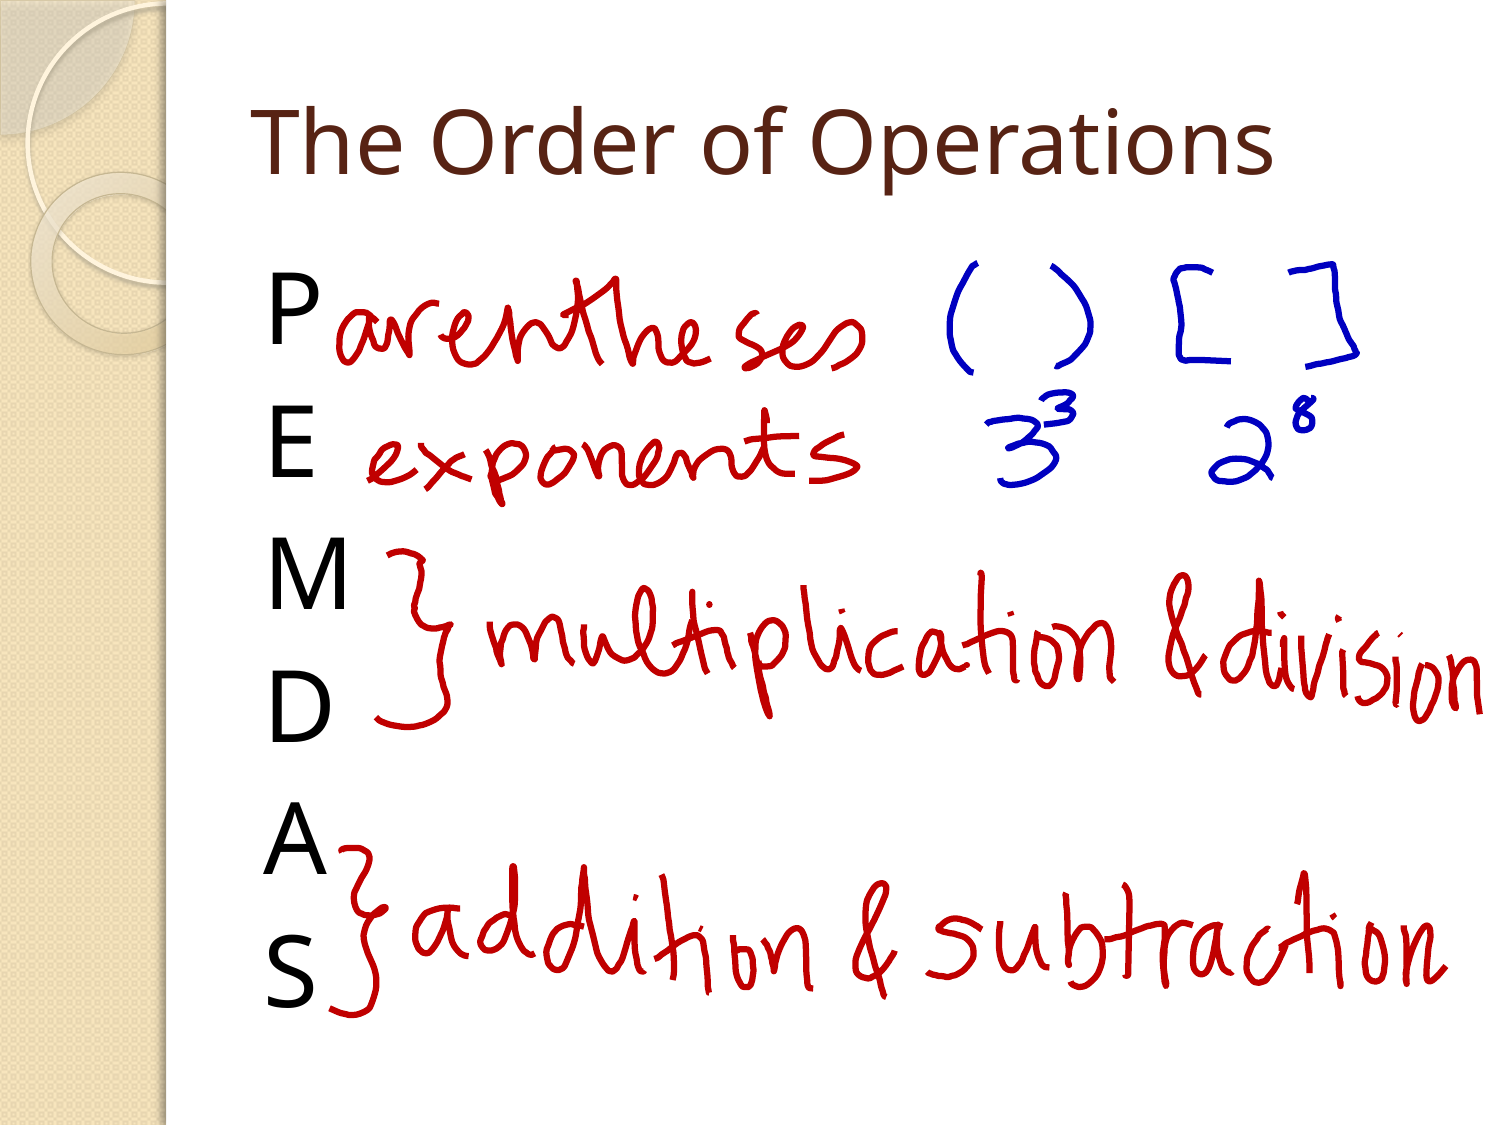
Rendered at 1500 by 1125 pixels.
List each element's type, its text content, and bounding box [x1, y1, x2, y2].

text_box [763, 409, 774, 437]
text_box [671, 970, 675, 981]
text_box [672, 629, 735, 669]
text_box [701, 657, 709, 674]
text_box [763, 439, 795, 475]
text_box [926, 917, 983, 978]
text_box [1296, 872, 1308, 934]
text_box [1294, 397, 1315, 431]
text_box [867, 630, 904, 676]
text_box [1122, 883, 1131, 934]
text_box [424, 453, 465, 490]
text_box [574, 279, 582, 306]
text_box [749, 619, 787, 718]
text_box [414, 906, 469, 957]
text_box [484, 442, 527, 505]
text_box [338, 301, 440, 364]
text_box [854, 882, 896, 998]
text_box [1300, 633, 1330, 698]
text_box [1403, 924, 1447, 985]
text_box [375, 550, 452, 728]
text_box [737, 312, 864, 370]
text_box [1050, 265, 1092, 368]
text_box [1167, 574, 1207, 696]
text_box [1448, 654, 1481, 715]
text_box [962, 630, 1018, 682]
text_box [1192, 923, 1233, 976]
text_box [732, 935, 755, 988]
text_box [479, 865, 536, 956]
text_box [691, 591, 700, 634]
text_box [582, 440, 763, 486]
text_box [1288, 263, 1358, 368]
text_box [489, 616, 575, 666]
text_box [998, 921, 1050, 971]
text_box [1356, 632, 1389, 704]
text_box [1172, 266, 1231, 363]
text_box [1210, 418, 1274, 483]
list P E M D A S [235, 237, 1466, 1025]
text_box [1279, 611, 1285, 618]
text_box [1282, 637, 1295, 690]
text_box [1412, 663, 1440, 722]
text_box [979, 571, 986, 636]
text_box [582, 587, 693, 675]
text_box [1363, 928, 1386, 983]
text_box [948, 262, 979, 374]
text_box [985, 417, 1058, 486]
text_box [447, 466, 472, 481]
text_box [539, 446, 575, 486]
text_box [654, 934, 710, 994]
text_box [1222, 579, 1283, 687]
text_box [1278, 927, 1342, 987]
text_box [918, 630, 966, 676]
text_box [1394, 656, 1398, 706]
text_box [562, 277, 711, 365]
text_box [439, 306, 603, 366]
text_box [983, 659, 990, 674]
text_box [1245, 927, 1284, 984]
text_box [802, 585, 862, 672]
text_box [660, 874, 673, 947]
text_box [1104, 921, 1194, 987]
text_box [744, 435, 800, 443]
text_box [762, 927, 814, 990]
title The Order of Operations [235, 45, 1466, 233]
text_box [1064, 892, 1104, 988]
text_box [809, 433, 859, 482]
text_box [420, 442, 448, 467]
text_box [1341, 649, 1347, 697]
text_box [545, 866, 646, 973]
text_box [1124, 936, 1130, 977]
text_box [1052, 622, 1115, 683]
text_box [367, 443, 418, 483]
text_box [1040, 391, 1074, 426]
text_box [1033, 631, 1060, 687]
text_box [1307, 964, 1311, 974]
text_box [329, 847, 387, 1016]
